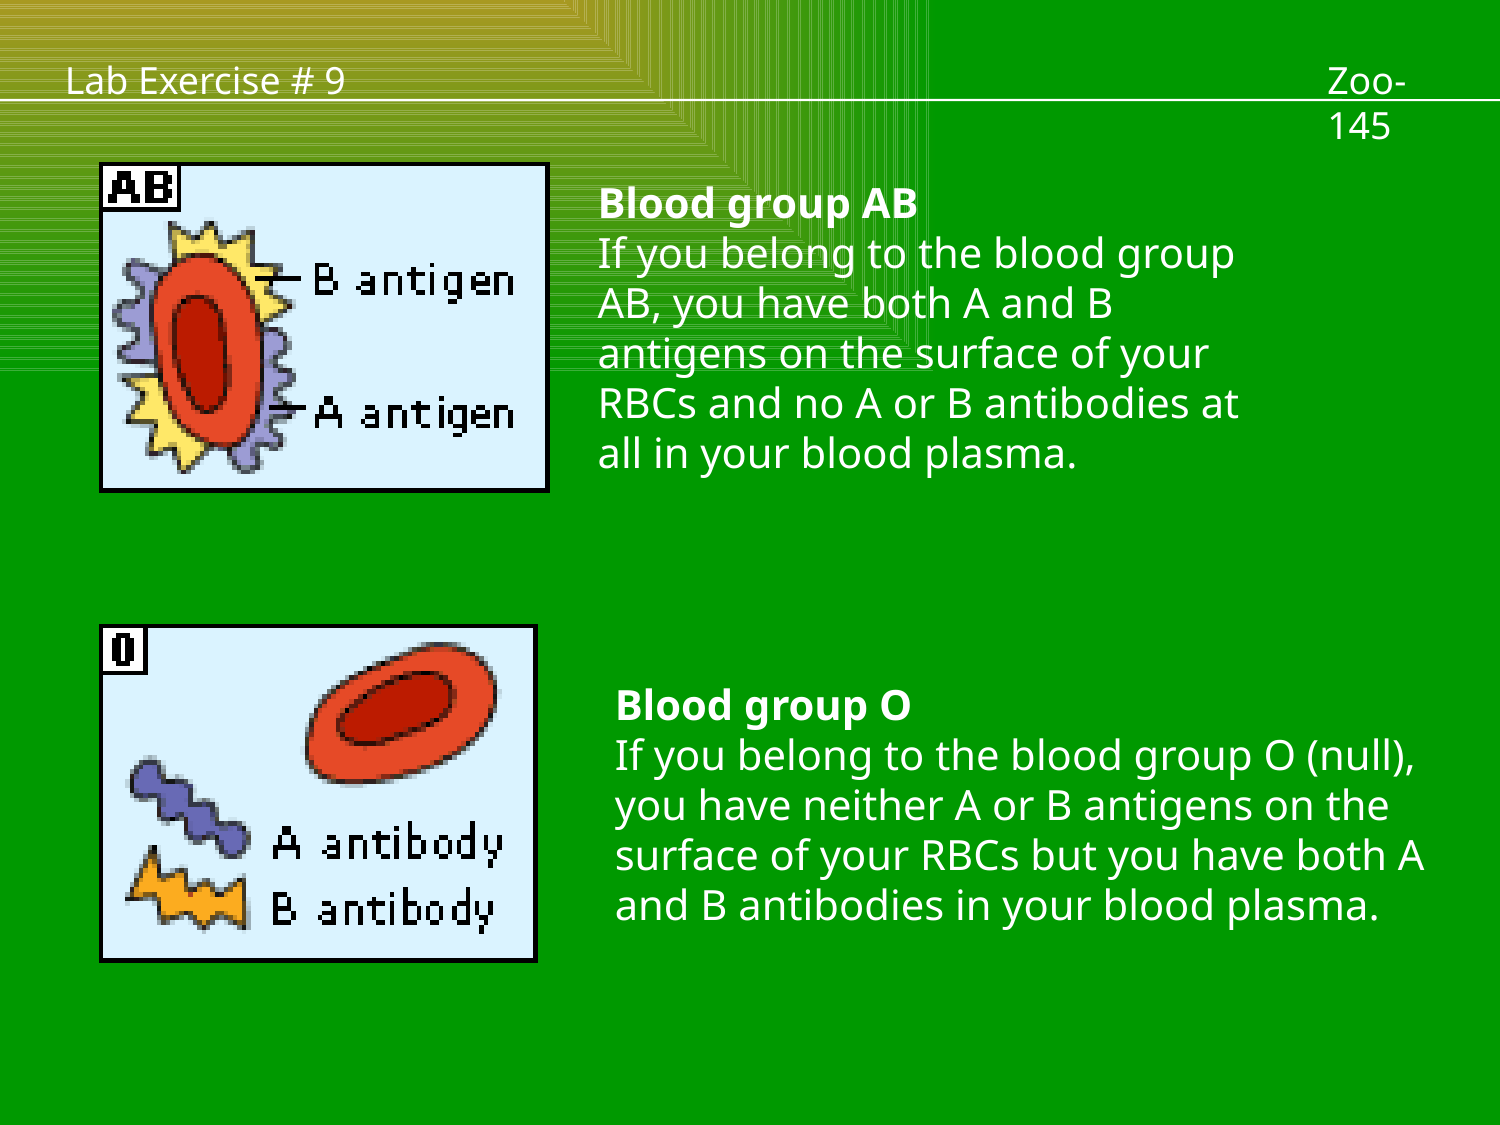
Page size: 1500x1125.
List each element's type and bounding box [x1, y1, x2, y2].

picture [99, 162, 551, 493]
text_box [174, 0, 1339, 351]
text_box [1344, 49, 1500, 111]
picture [99, 624, 538, 963]
text_box [599, 579, 1451, 1078]
text_box [0, 49, 169, 111]
